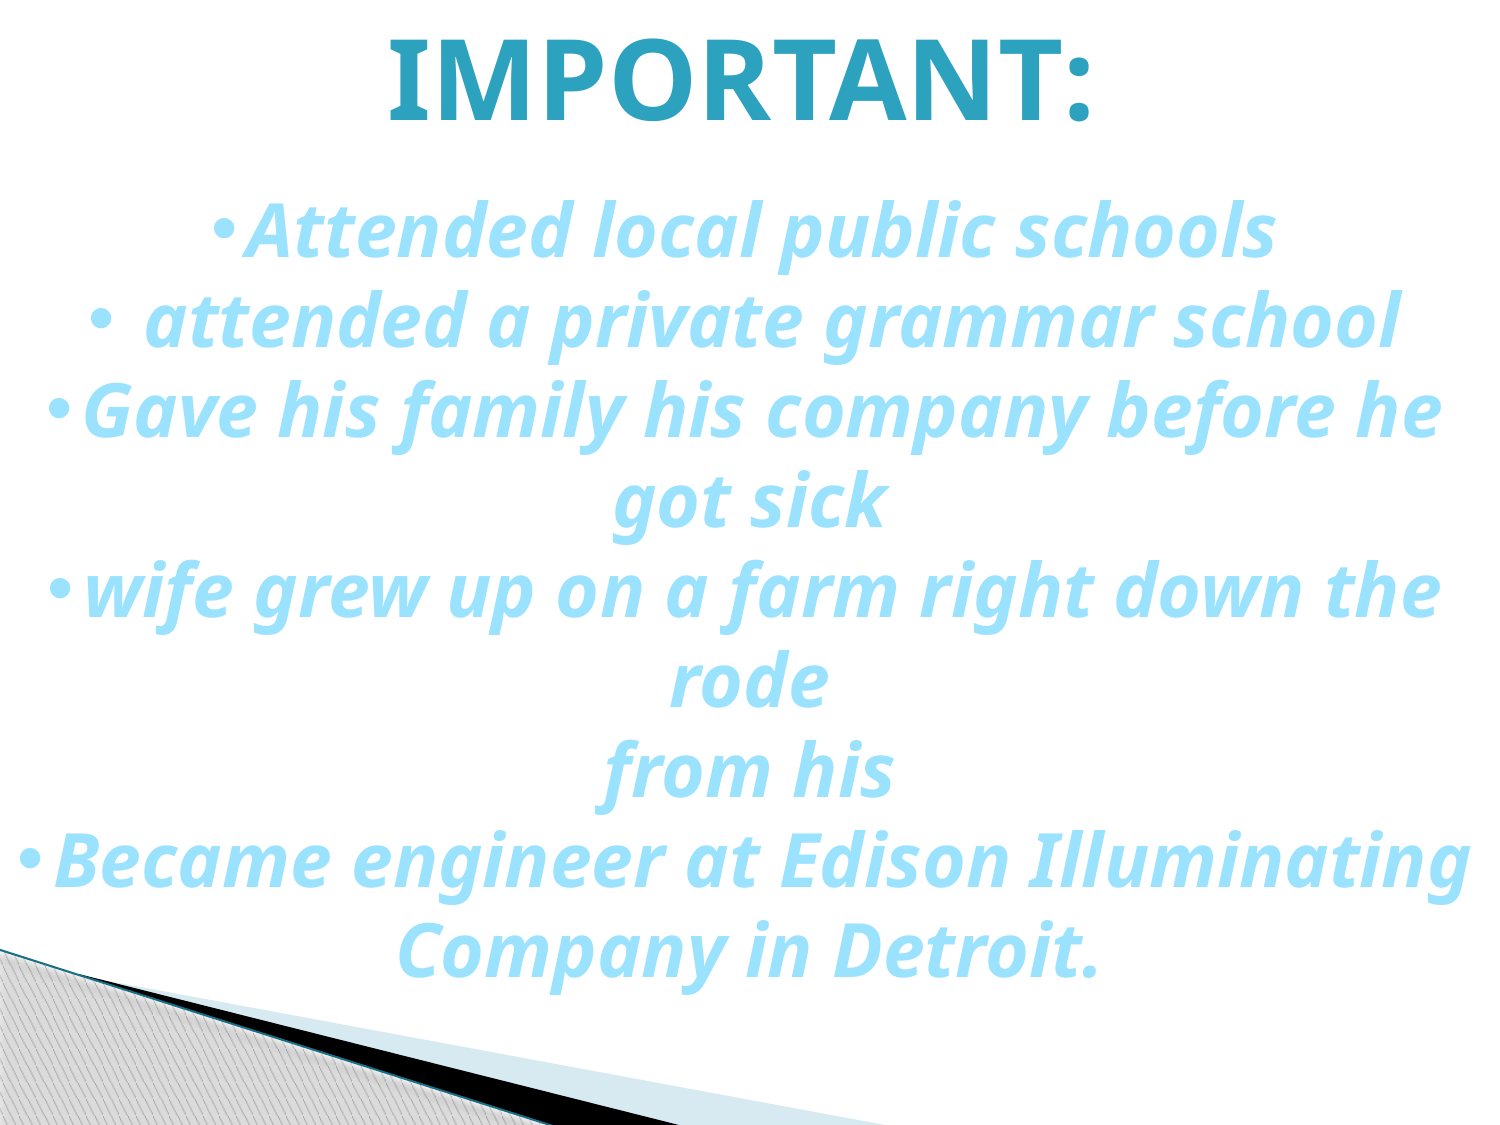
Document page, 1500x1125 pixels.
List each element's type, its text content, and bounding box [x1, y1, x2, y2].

text_box Attended local public schools attended a private grammar school Gave his family his company before he got sick wife grew up on a farm right down the rode from his Became engineer at Edison Illuminating Company in Detroit. [0, 174, 1500, 1000]
text_box Important: [372, 0, 1111, 150]
